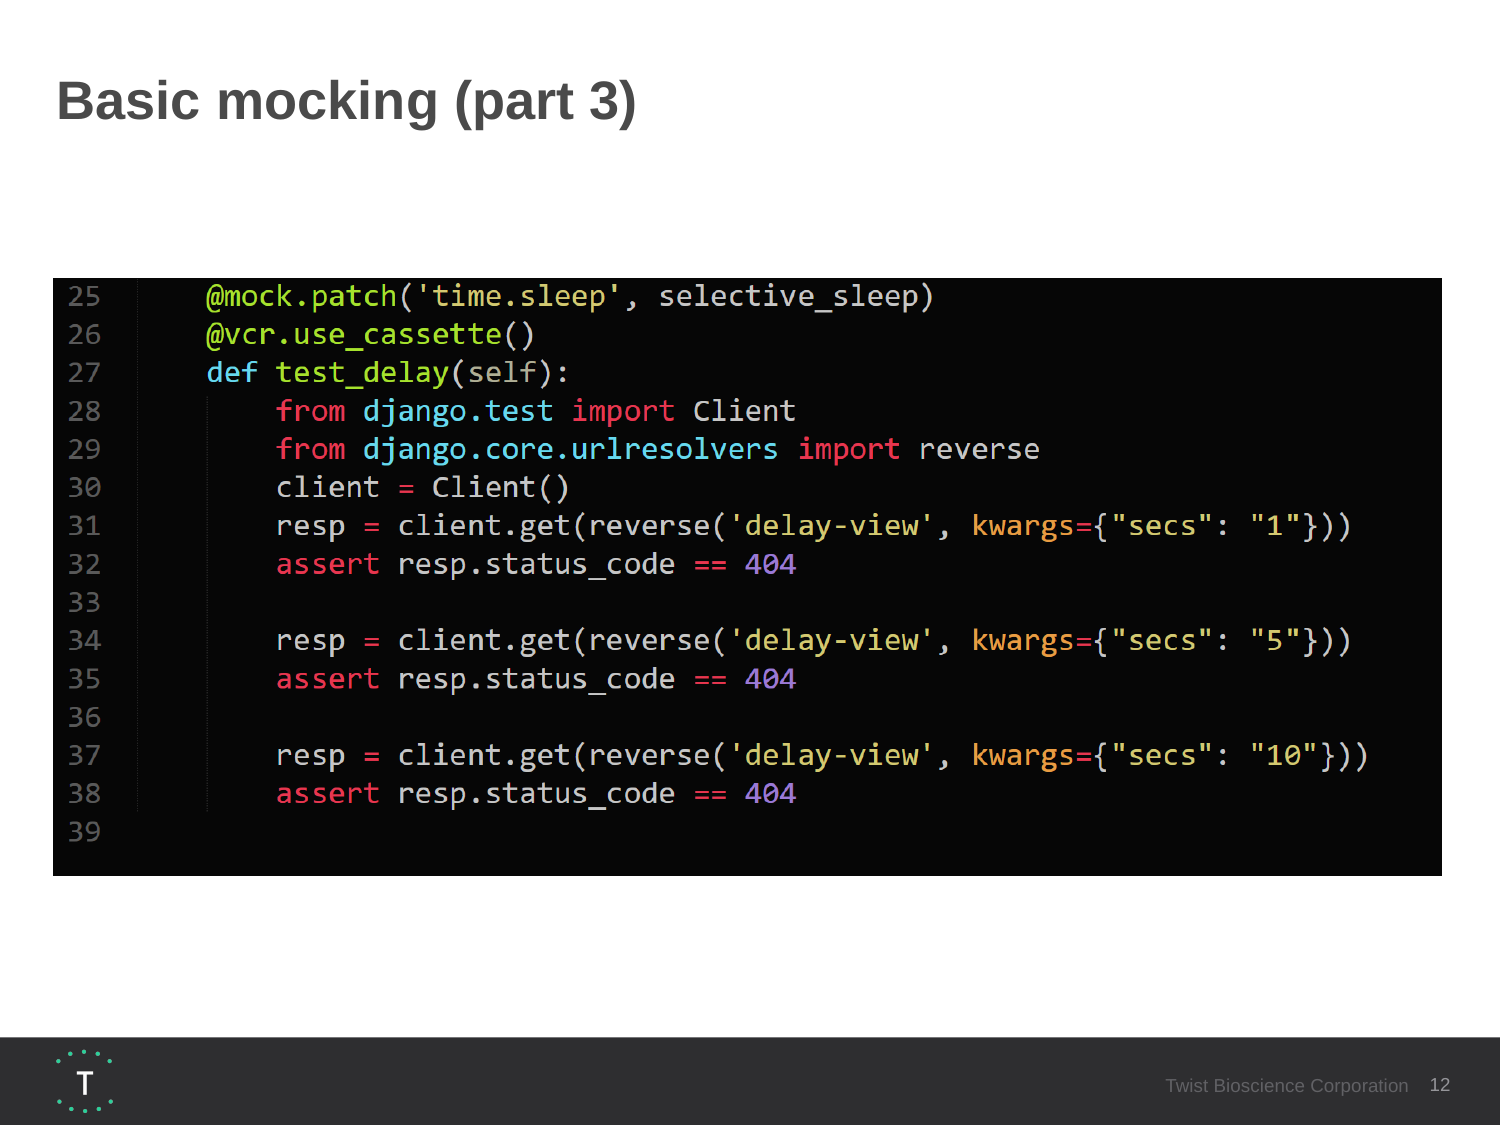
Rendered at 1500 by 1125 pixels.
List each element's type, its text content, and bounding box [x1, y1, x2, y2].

title Basic mocking (part 3) [56, 27, 1444, 132]
picture [53, 278, 1442, 876]
picture [42, 1040, 127, 1122]
